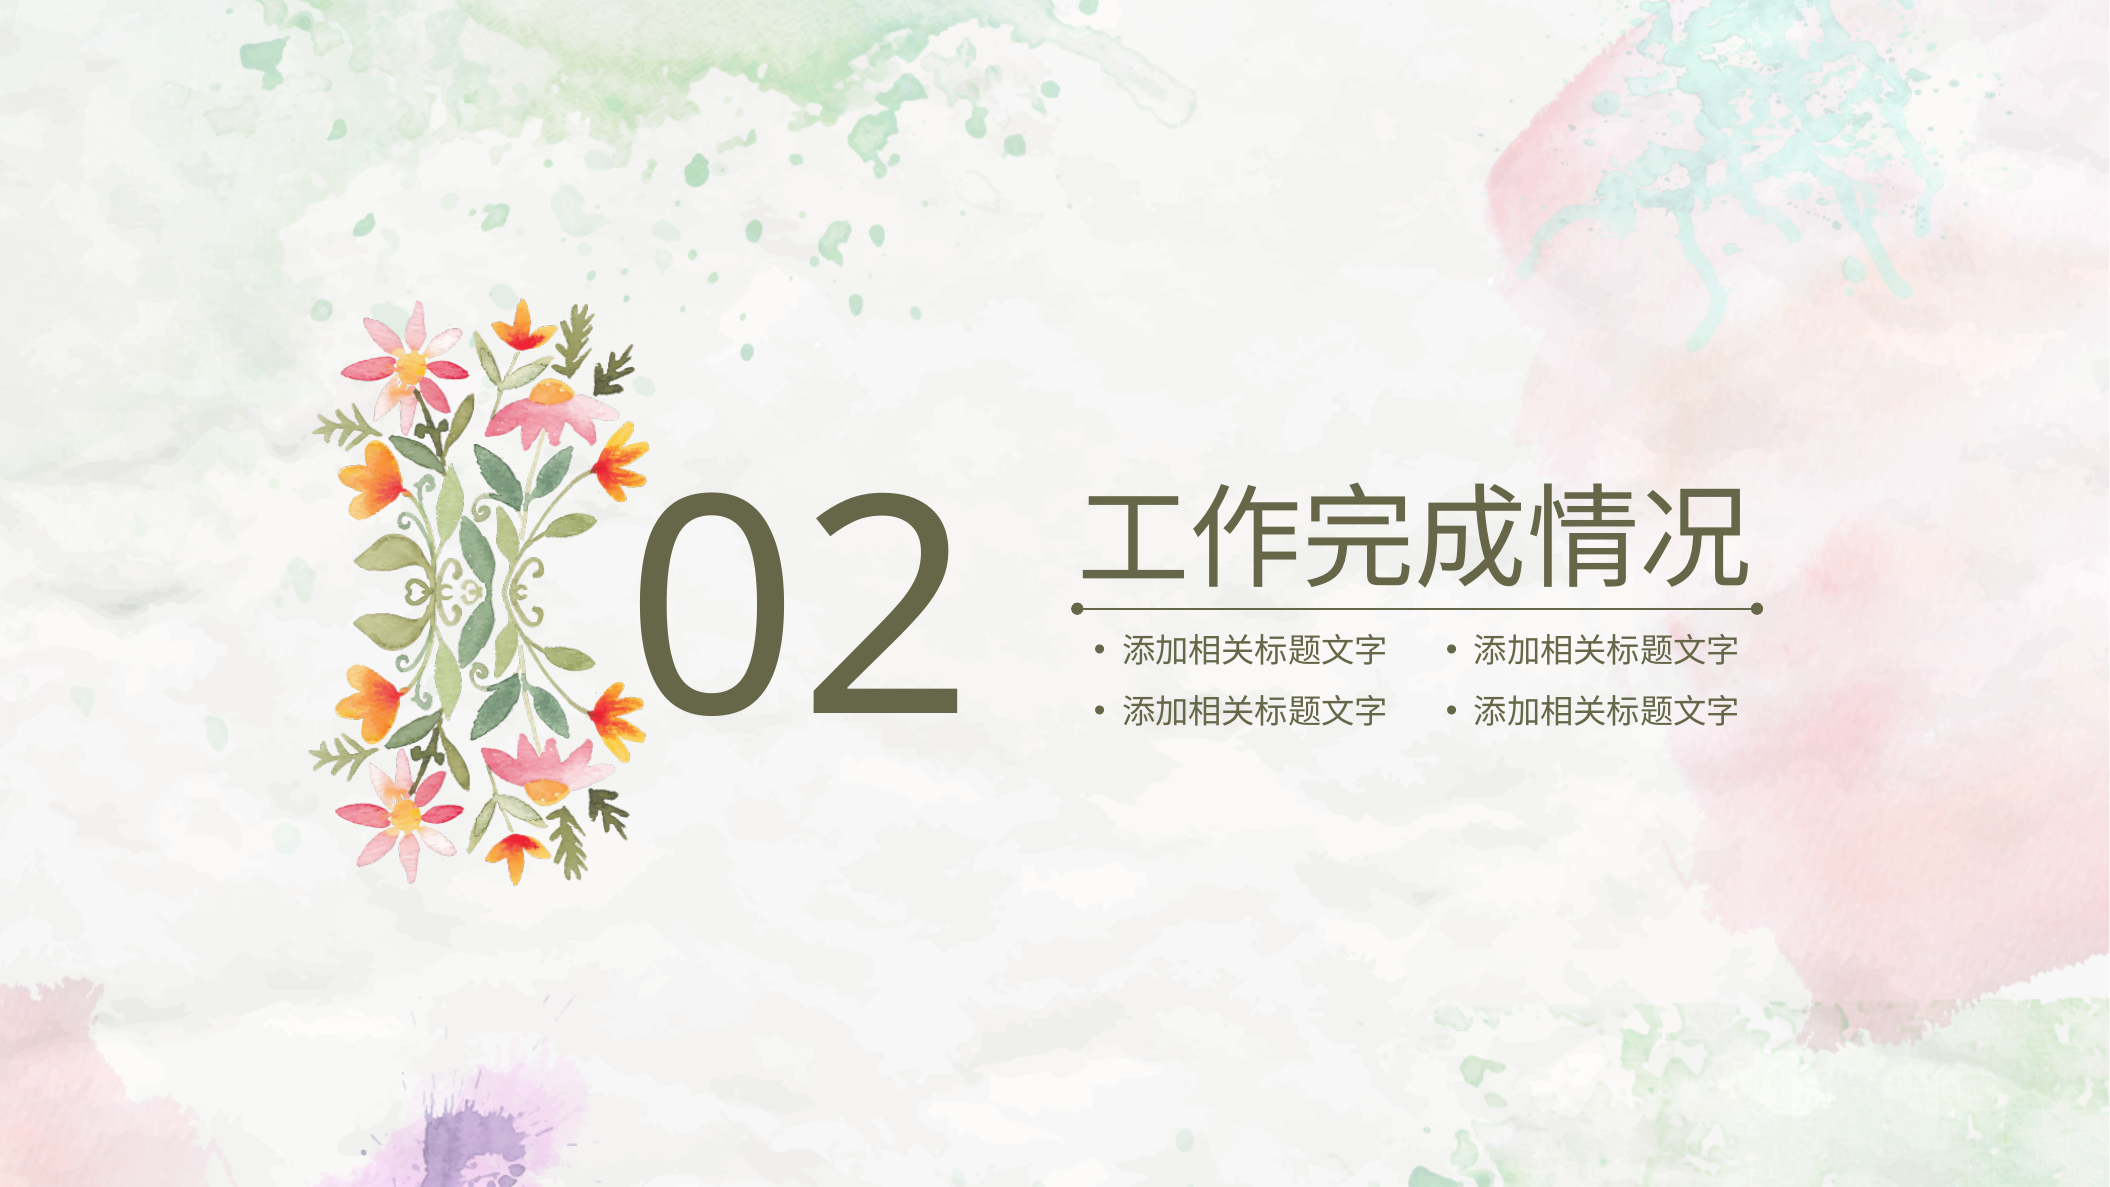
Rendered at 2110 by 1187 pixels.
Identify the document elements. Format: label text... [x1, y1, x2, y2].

text_box 工作完成情况 [1077, 466, 1811, 602]
text_box 02 [662, 408, 1006, 775]
text_box 添加相关标题文字 [1431, 621, 1755, 677]
text_box 添加相关标题文字 [1431, 683, 1755, 738]
text_box 添加相关标题文字 [1079, 683, 1404, 738]
picture [0, 0, 2110, 1187]
text_box 添加相关标题文字 [1079, 621, 1404, 677]
